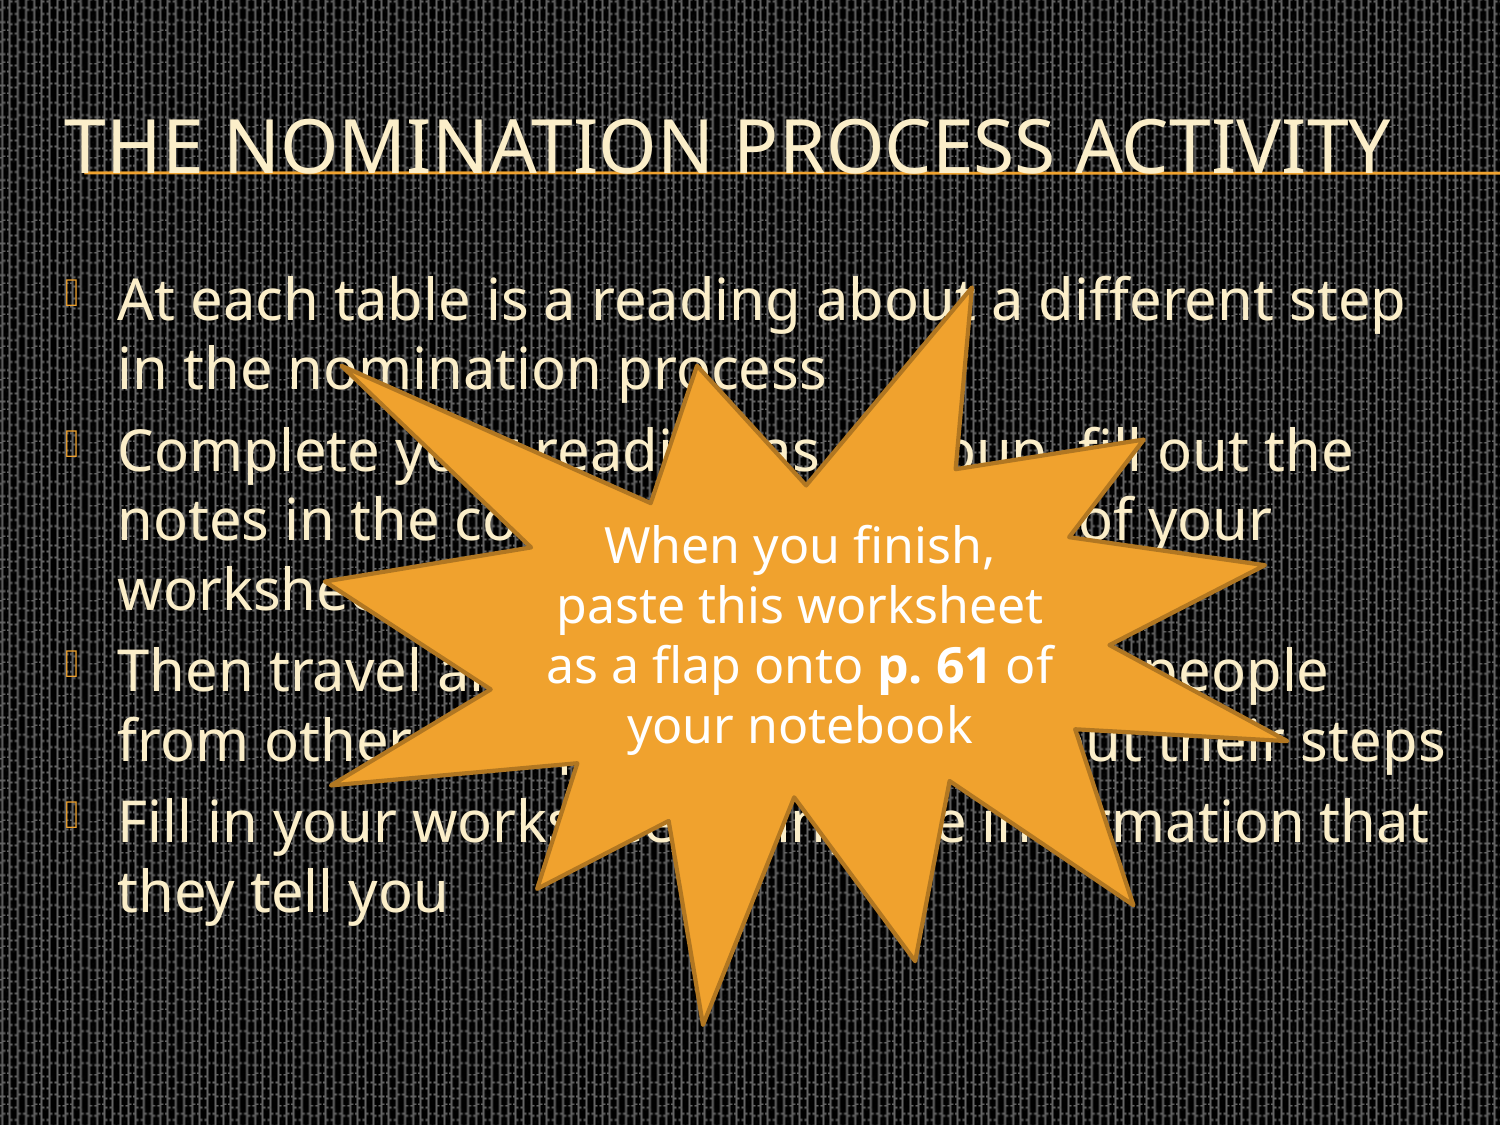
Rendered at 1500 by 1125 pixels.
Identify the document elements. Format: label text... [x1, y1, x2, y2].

text_box When you finish, paste this worksheet as a flap onto p. 61 of your notebook [322, 285, 1290, 1027]
title The Nomination Process Activity [50, 75, 1475, 213]
list At each table is a reading about a different step in the nomination process Complete your reading as a group, fill out the notes in the corresponding section of your worksheet Then travel around the room to meet people from other groups and find out about their steps Fill in your worksheet using the information that they tell you [50, 254, 1475, 998]
